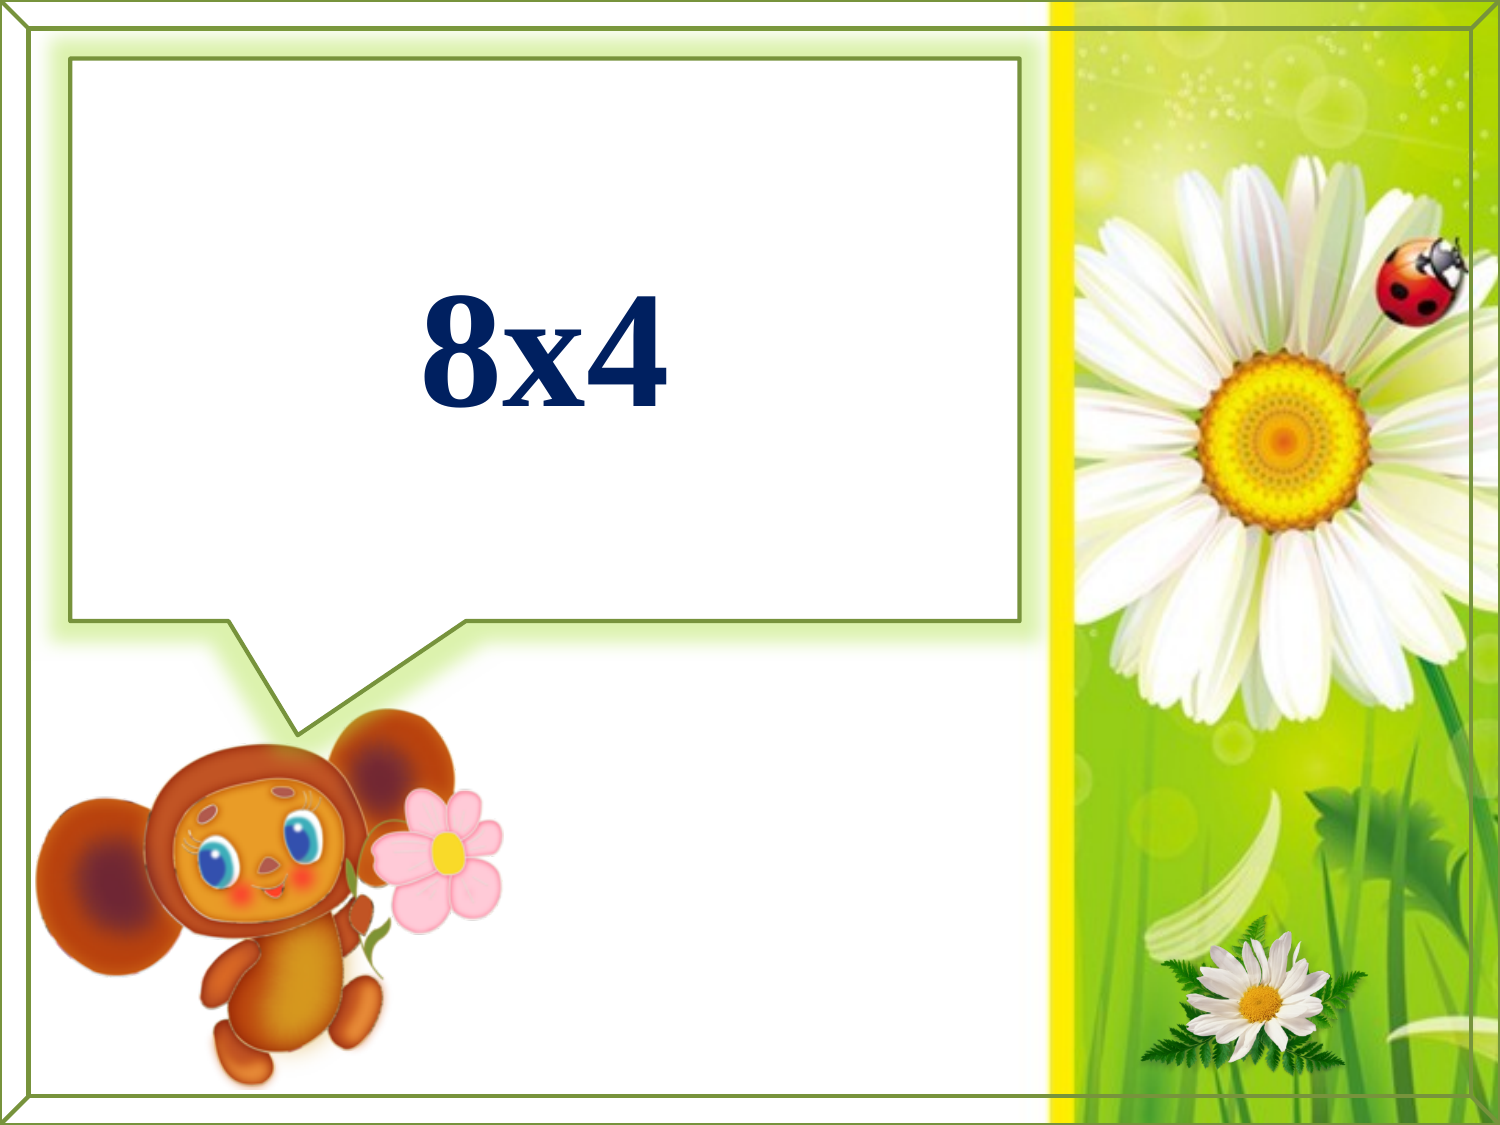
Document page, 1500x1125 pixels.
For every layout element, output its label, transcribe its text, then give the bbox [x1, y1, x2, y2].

text_box 8х4 [68, 56, 1022, 706]
picture [31, 31, 1469, 1094]
picture [2, 6, 26, 1118]
picture [6, 2, 1493, 26]
picture [6, 1098, 1494, 1123]
picture [1473, 6, 1498, 1119]
